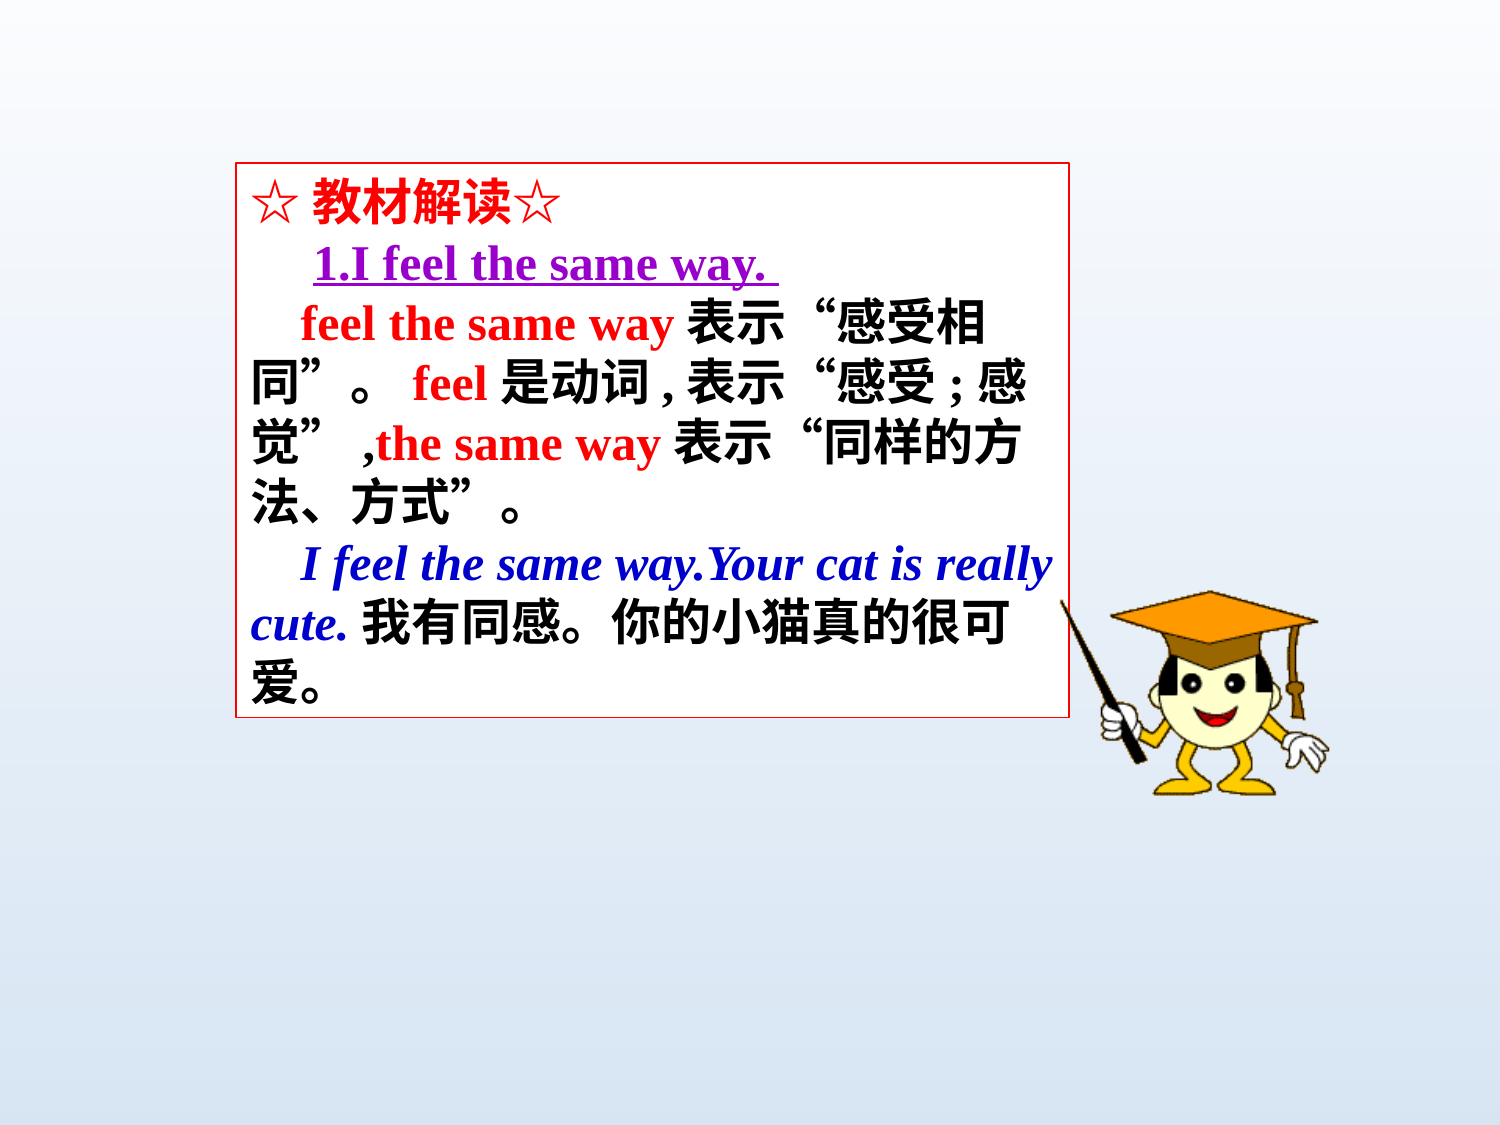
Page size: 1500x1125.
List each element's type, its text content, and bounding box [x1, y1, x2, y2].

text_box ☆教材解读☆ 1.I feel the same way. feel the same way表示“感受相同”。feel是动词,表示“感受;感觉”,the same way表示“同样的方法、方式”。 I feel the same way.Your cat is really cute.我有同感。你的小猫真的很可爱。 [235, 162, 1070, 718]
picture [1040, 575, 1354, 811]
